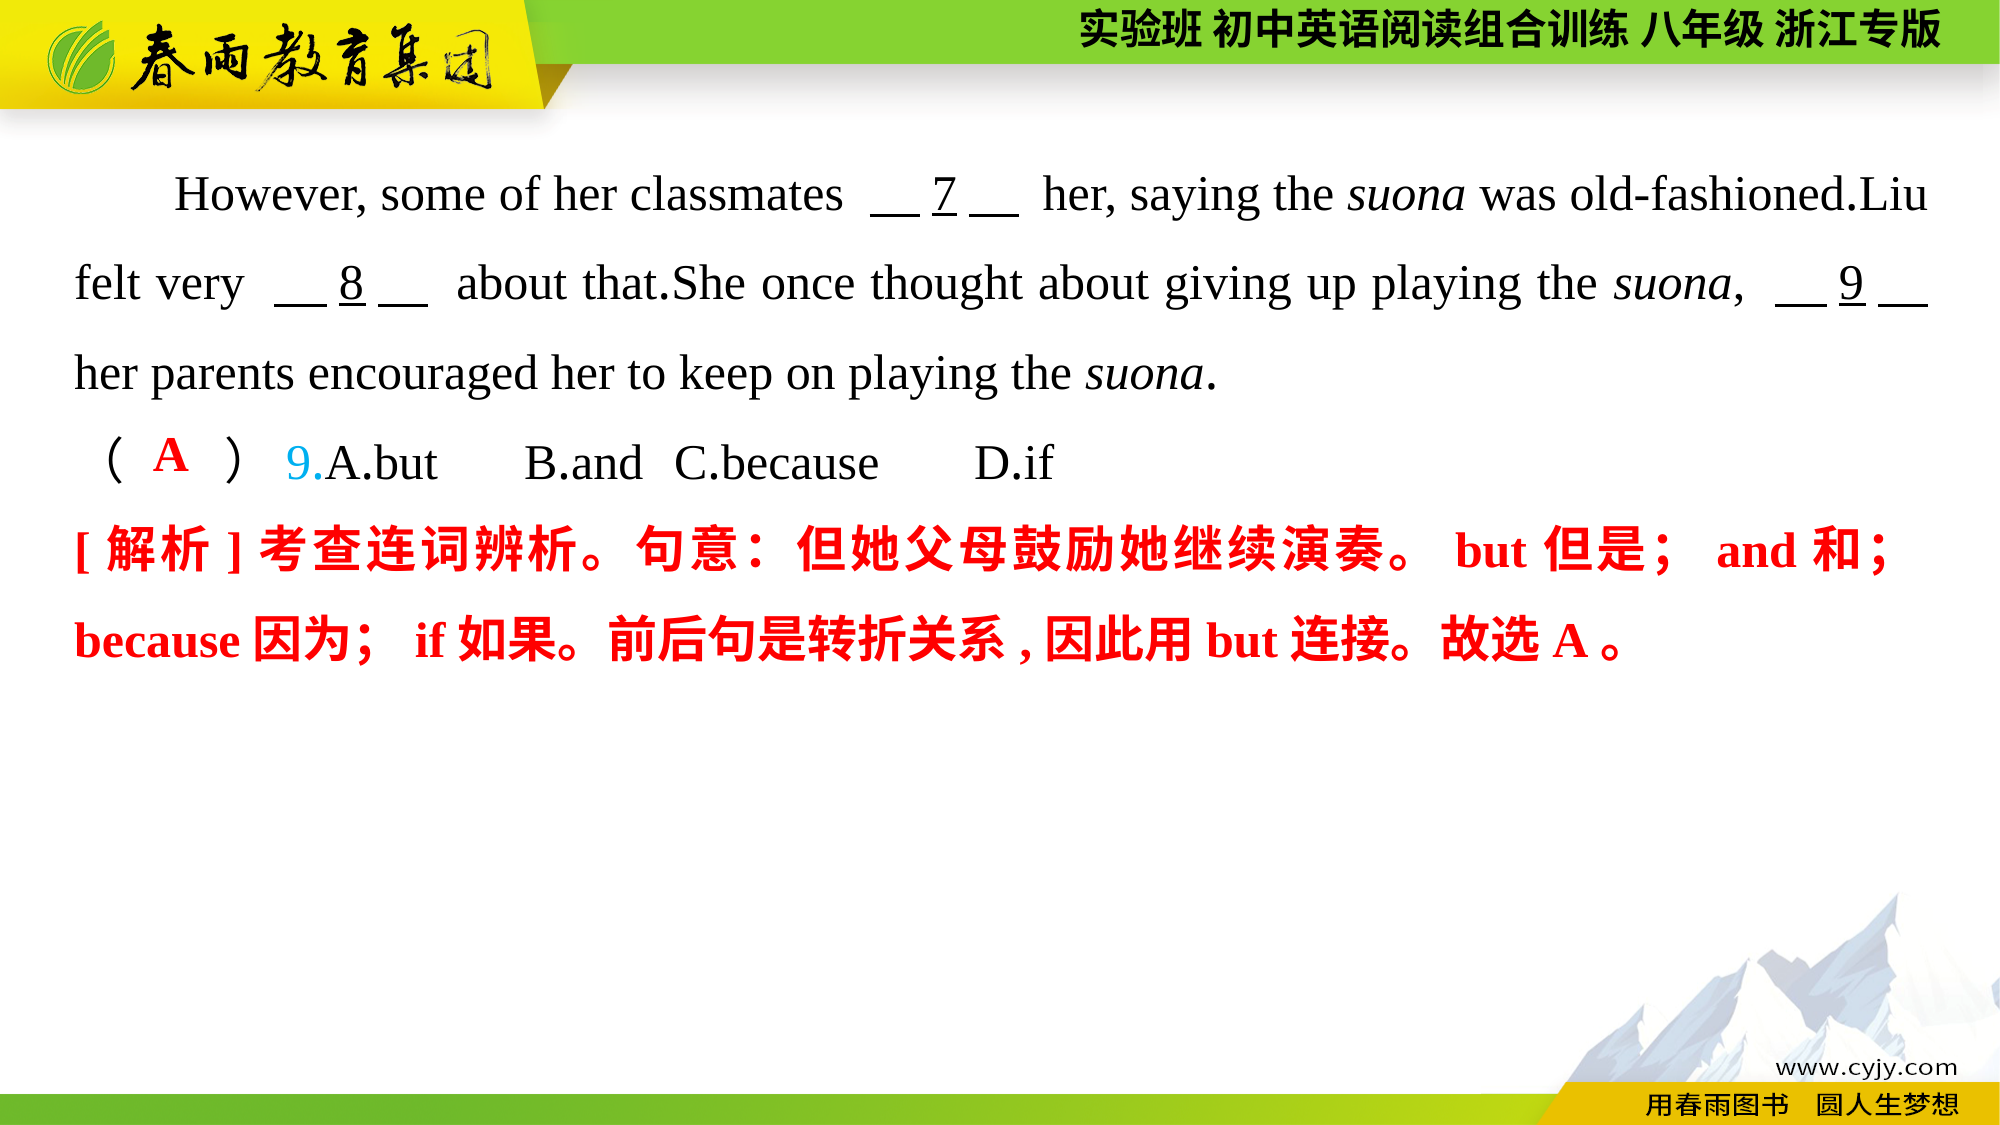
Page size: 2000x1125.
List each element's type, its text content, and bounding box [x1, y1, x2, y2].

picture [0, 0, 2000, 1125]
list However, some of her classmates 7 her, saying the suona was old-fashioned.Liu felt very 8 about that.She once thought about giving up playing the suona, 9 her parents encouraged her to keep on playing the suona. （ ）9.A.but B.and C.because D.if [59, 122, 1944, 479]
text_box A [138, 414, 204, 489]
text_box [解析]考查连词辨析。句意：但她父母鼓励她继续演奏。but但是；and和；because因为；if如果。前后句是转折关系,因此用but连接。故选A。 [59, 479, 1944, 675]
